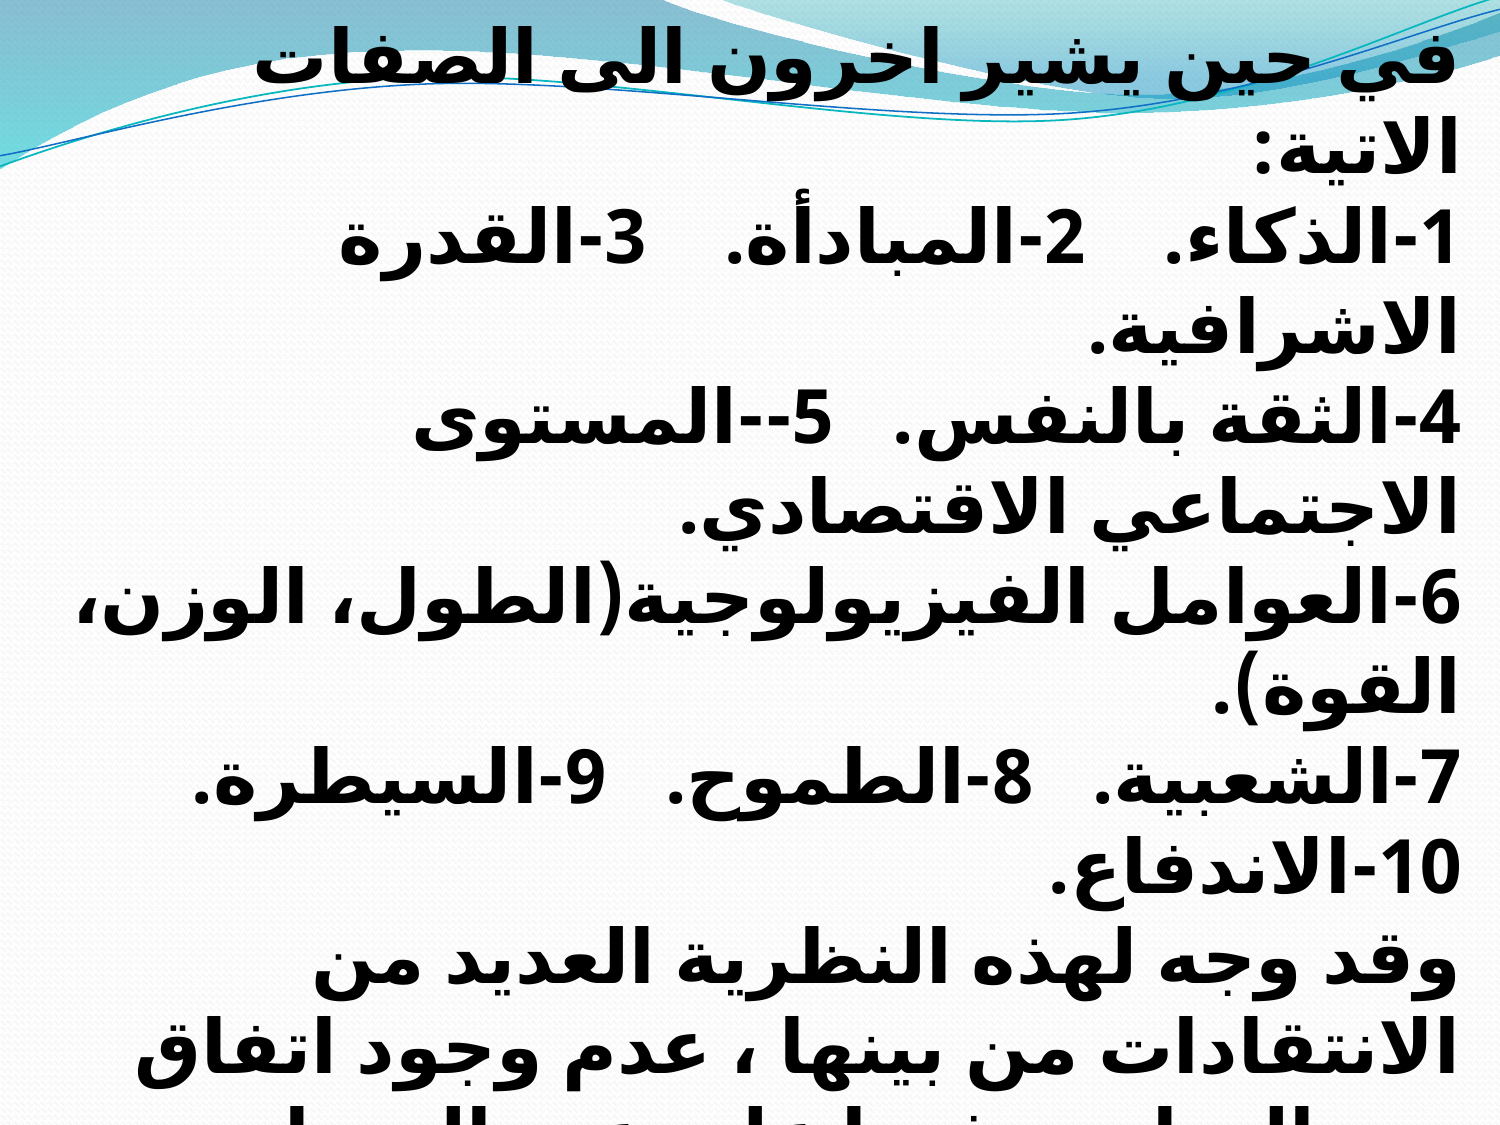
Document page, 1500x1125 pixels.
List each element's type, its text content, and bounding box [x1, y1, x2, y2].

text_box في حين يشير اخرون الى الصفات الاتية: 1-الذكاء. 2-المبادأة. 3-القدرة الاشرافية. 4-الثقة بالنفس. 5--المستوى الاجتماعي الاقتصادي. 6-العوامل الفيزيولوجية(الطول، الوزن، القوة). 7-الشعبية. 8-الطموح. 9-السيطرة. 10-الاندفاع. وقد وجه لهذه النظرية العديد من الانتقادات من بينها ، عدم وجود اتفاق بين المنادين فيها على عدد السمات الواجب توافرها في الشخص و نوعها ليكون قائدا. فضلا عن أن هناك الكثير من الافراد الذين يتمتعون بالصفات التي حددتها هذه النظرية أو بعض الا انهم ليسوا قيادين مؤثرين او اكفاء. [17, 0, 1477, 1125]
